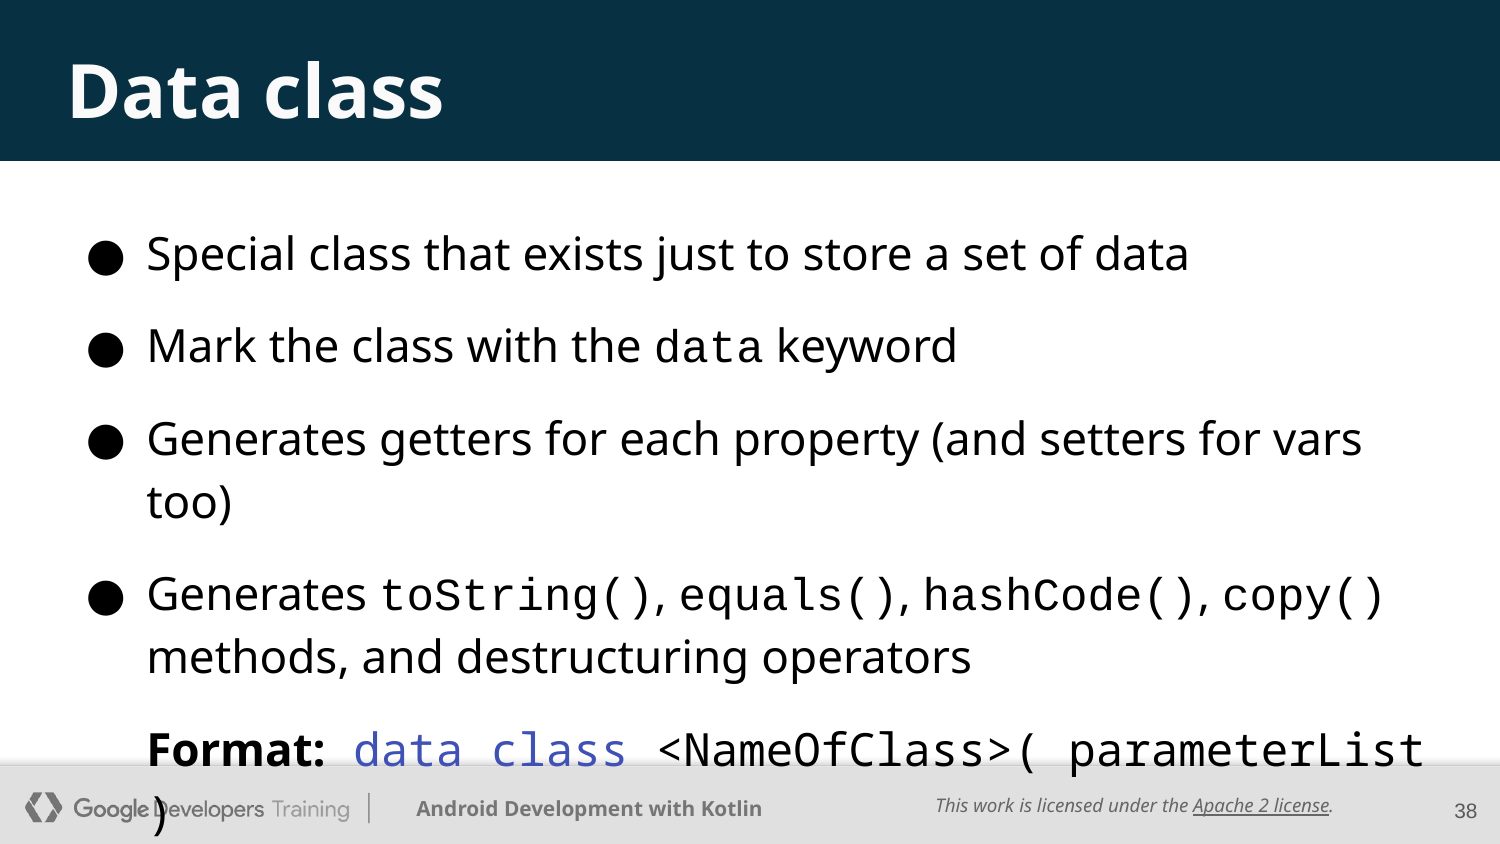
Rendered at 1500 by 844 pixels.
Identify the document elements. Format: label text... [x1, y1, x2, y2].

slide_number ‹#› [1402, 777, 1493, 842]
title Data class [51, 28, 1449, 122]
picture [0, 161, 1500, 844]
list Special class that exists just to store a set of data Mark the class with the data keyword Generates getters for each property (and setters for vars too) Generates toString(), equals(), hashCode(), copy() methods, and destructuring operators Format: data class <NameOfClass>( parameterList ) [56, 201, 1449, 769]
